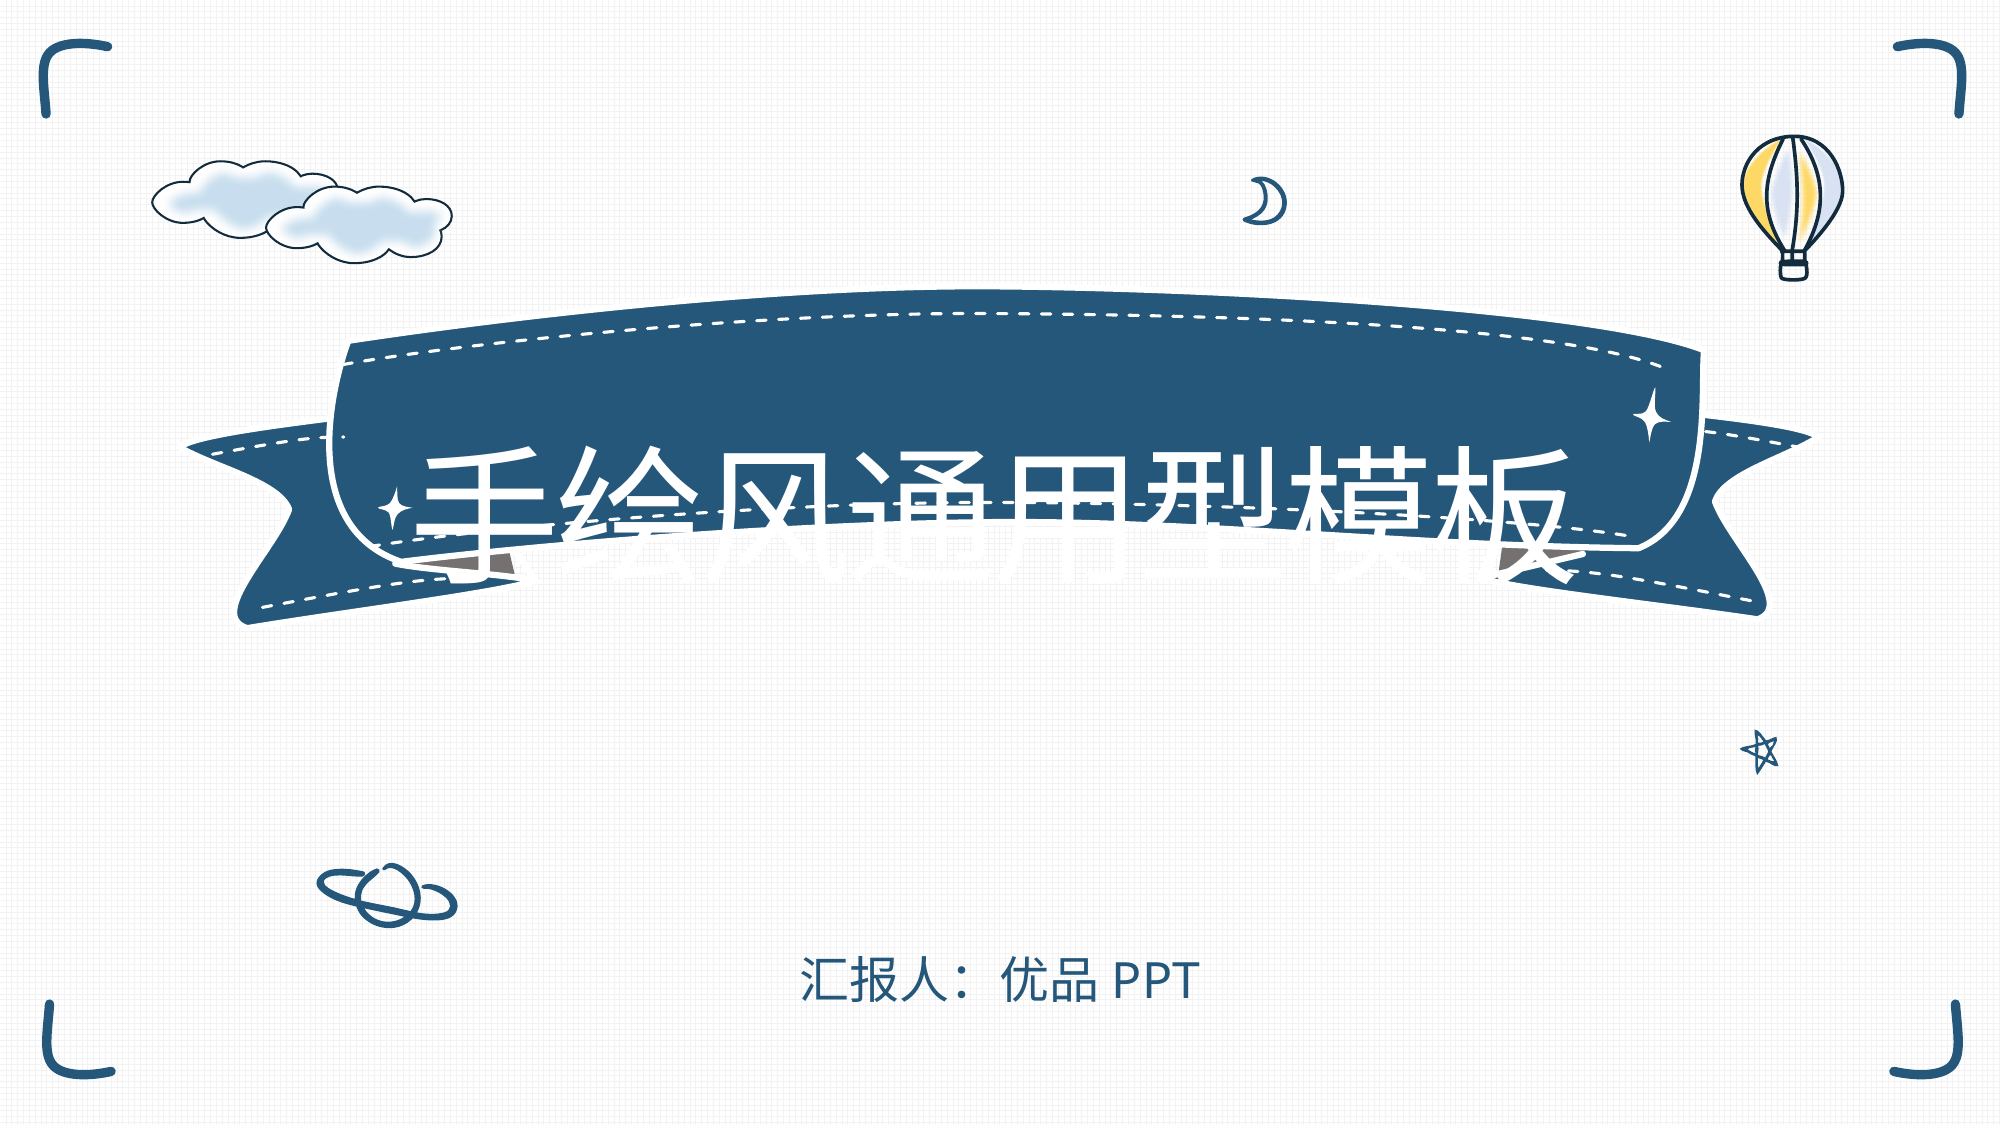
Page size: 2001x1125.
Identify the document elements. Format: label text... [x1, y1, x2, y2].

list 汇报人：优品PPT [749, 947, 1251, 1019]
title 手绘风通用型模板 [392, 435, 1597, 553]
